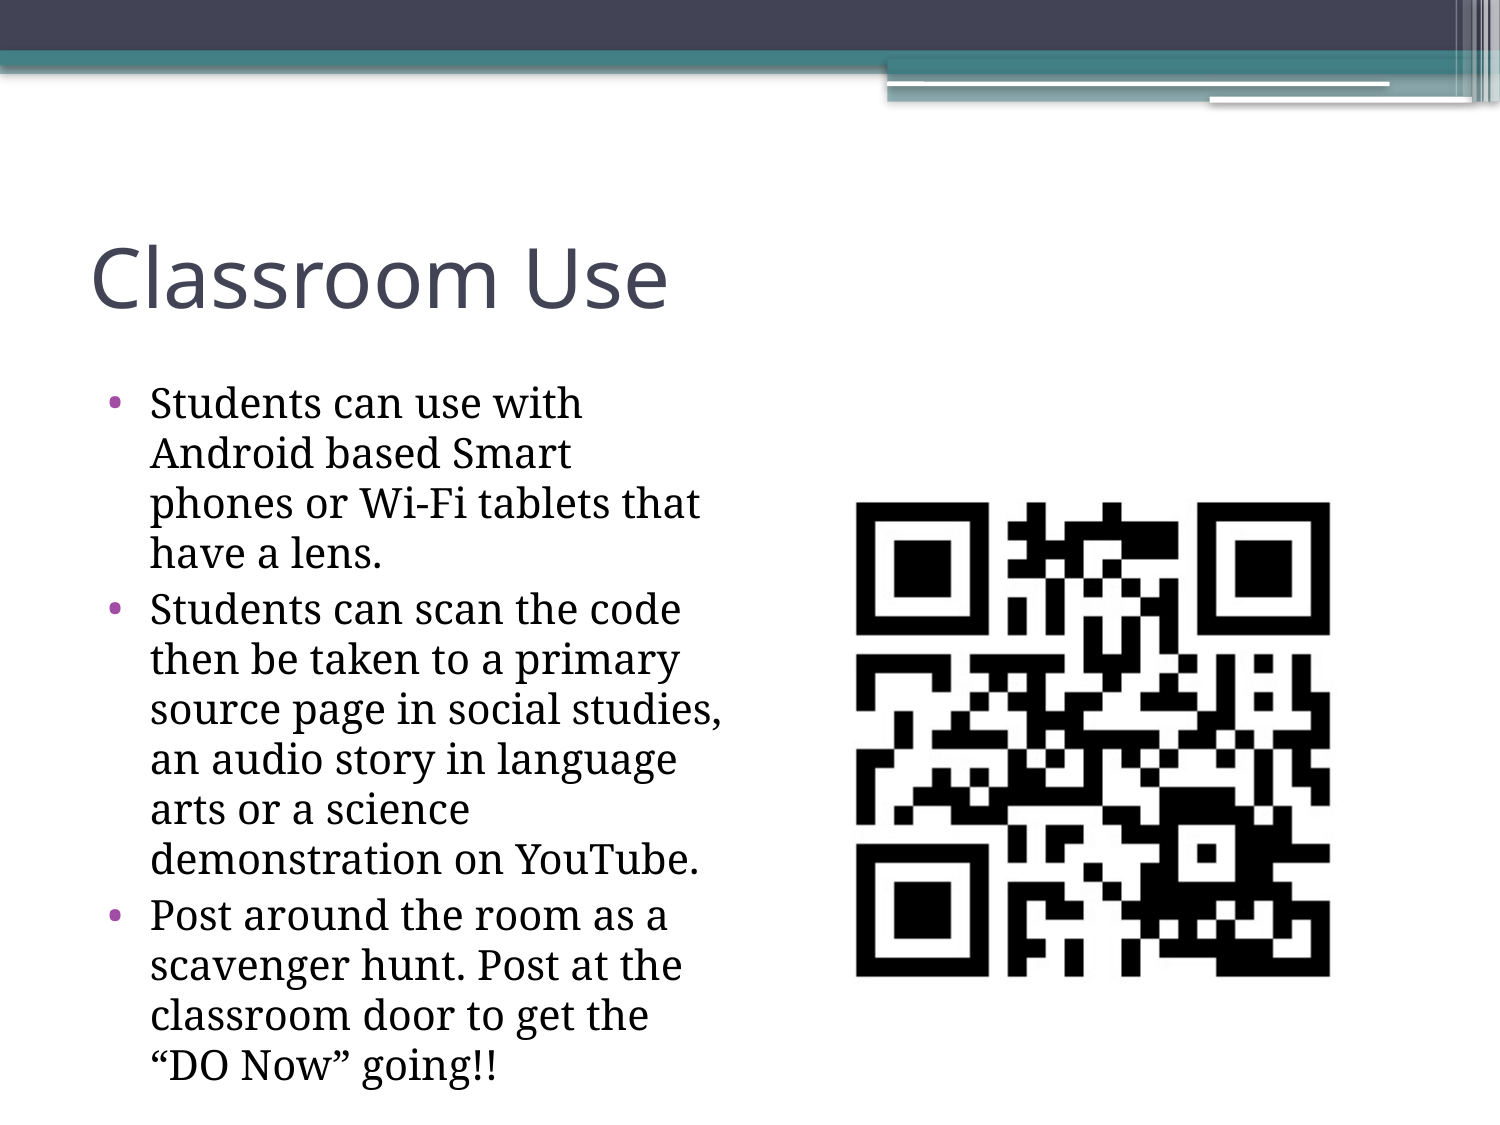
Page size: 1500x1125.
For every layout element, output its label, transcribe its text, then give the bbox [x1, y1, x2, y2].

list Students can use with Android based Smart phones or Wi-Fi tablets that have a lens. Students can scan the code then be taken to a primary source page in social studies, an audio story in language arts or a science demonstration on YouTube. Post around the room as a scavenger hunt. Post at the classroom door to get the “DO Now” going!! [75, 368, 738, 1112]
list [762, 408, 1426, 1072]
title Classroom Use [75, 187, 1425, 363]
